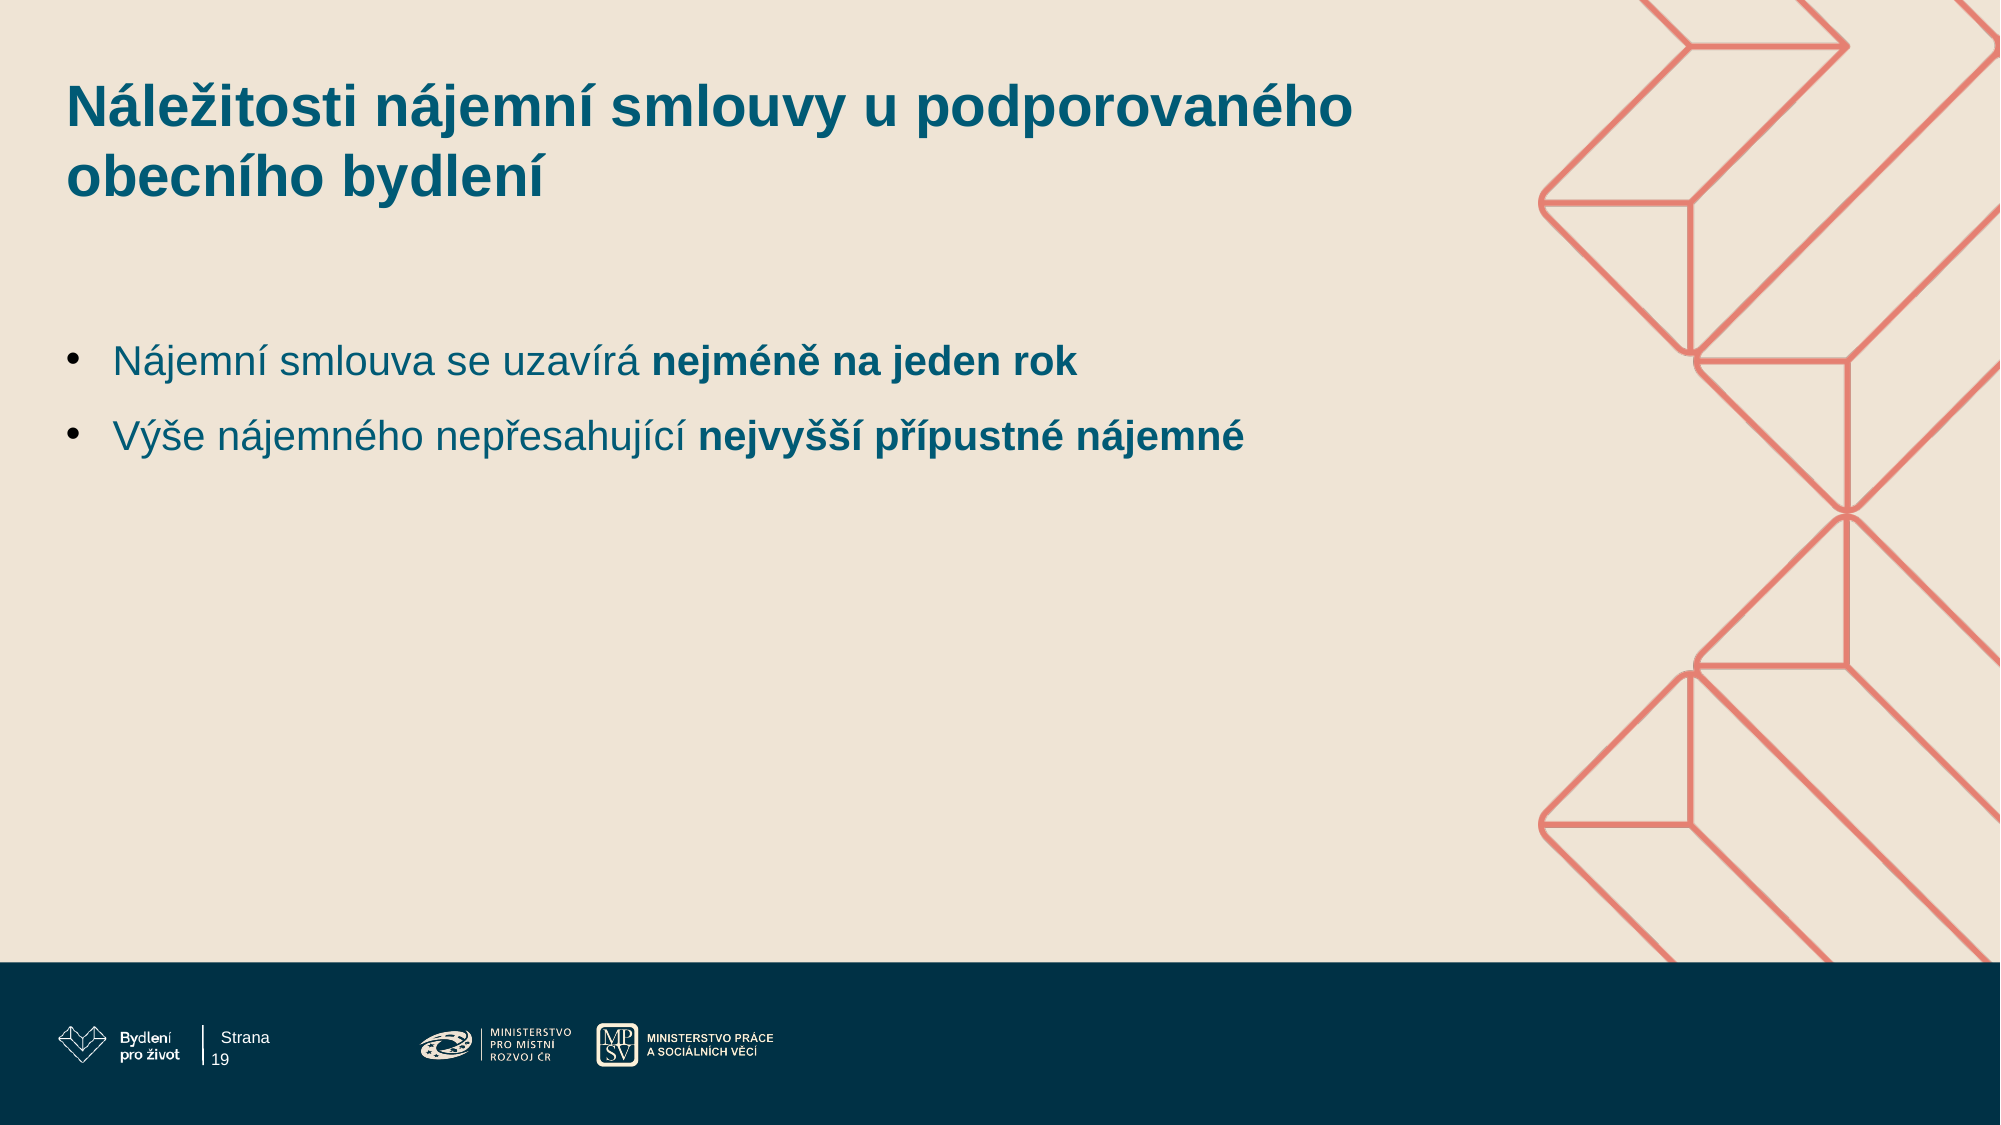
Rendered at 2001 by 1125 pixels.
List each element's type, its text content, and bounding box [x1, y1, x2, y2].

text_box Náležitosti nájemní smlouvy u podporovaného obecního bydlení [51, 60, 1398, 215]
text_box Strana [206, 1019, 340, 1054]
picture [121, 1052, 126, 1062]
picture [425, 1032, 472, 1055]
picture [648, 1035, 658, 1041]
picture [422, 1042, 458, 1059]
picture [148, 1049, 157, 1059]
text_box 19 [195, 1040, 245, 1076]
picture [1538, 0, 2000, 962]
text_box [0, 962, 1538, 1125]
picture [121, 1032, 131, 1042]
text_box Nájemní smlouva se uzavírá nejméně na jeden rok Výše nájemného nepřesahující nejvyšší přípustné nájemné [51, 301, 1496, 526]
picture [597, 1024, 638, 1066]
